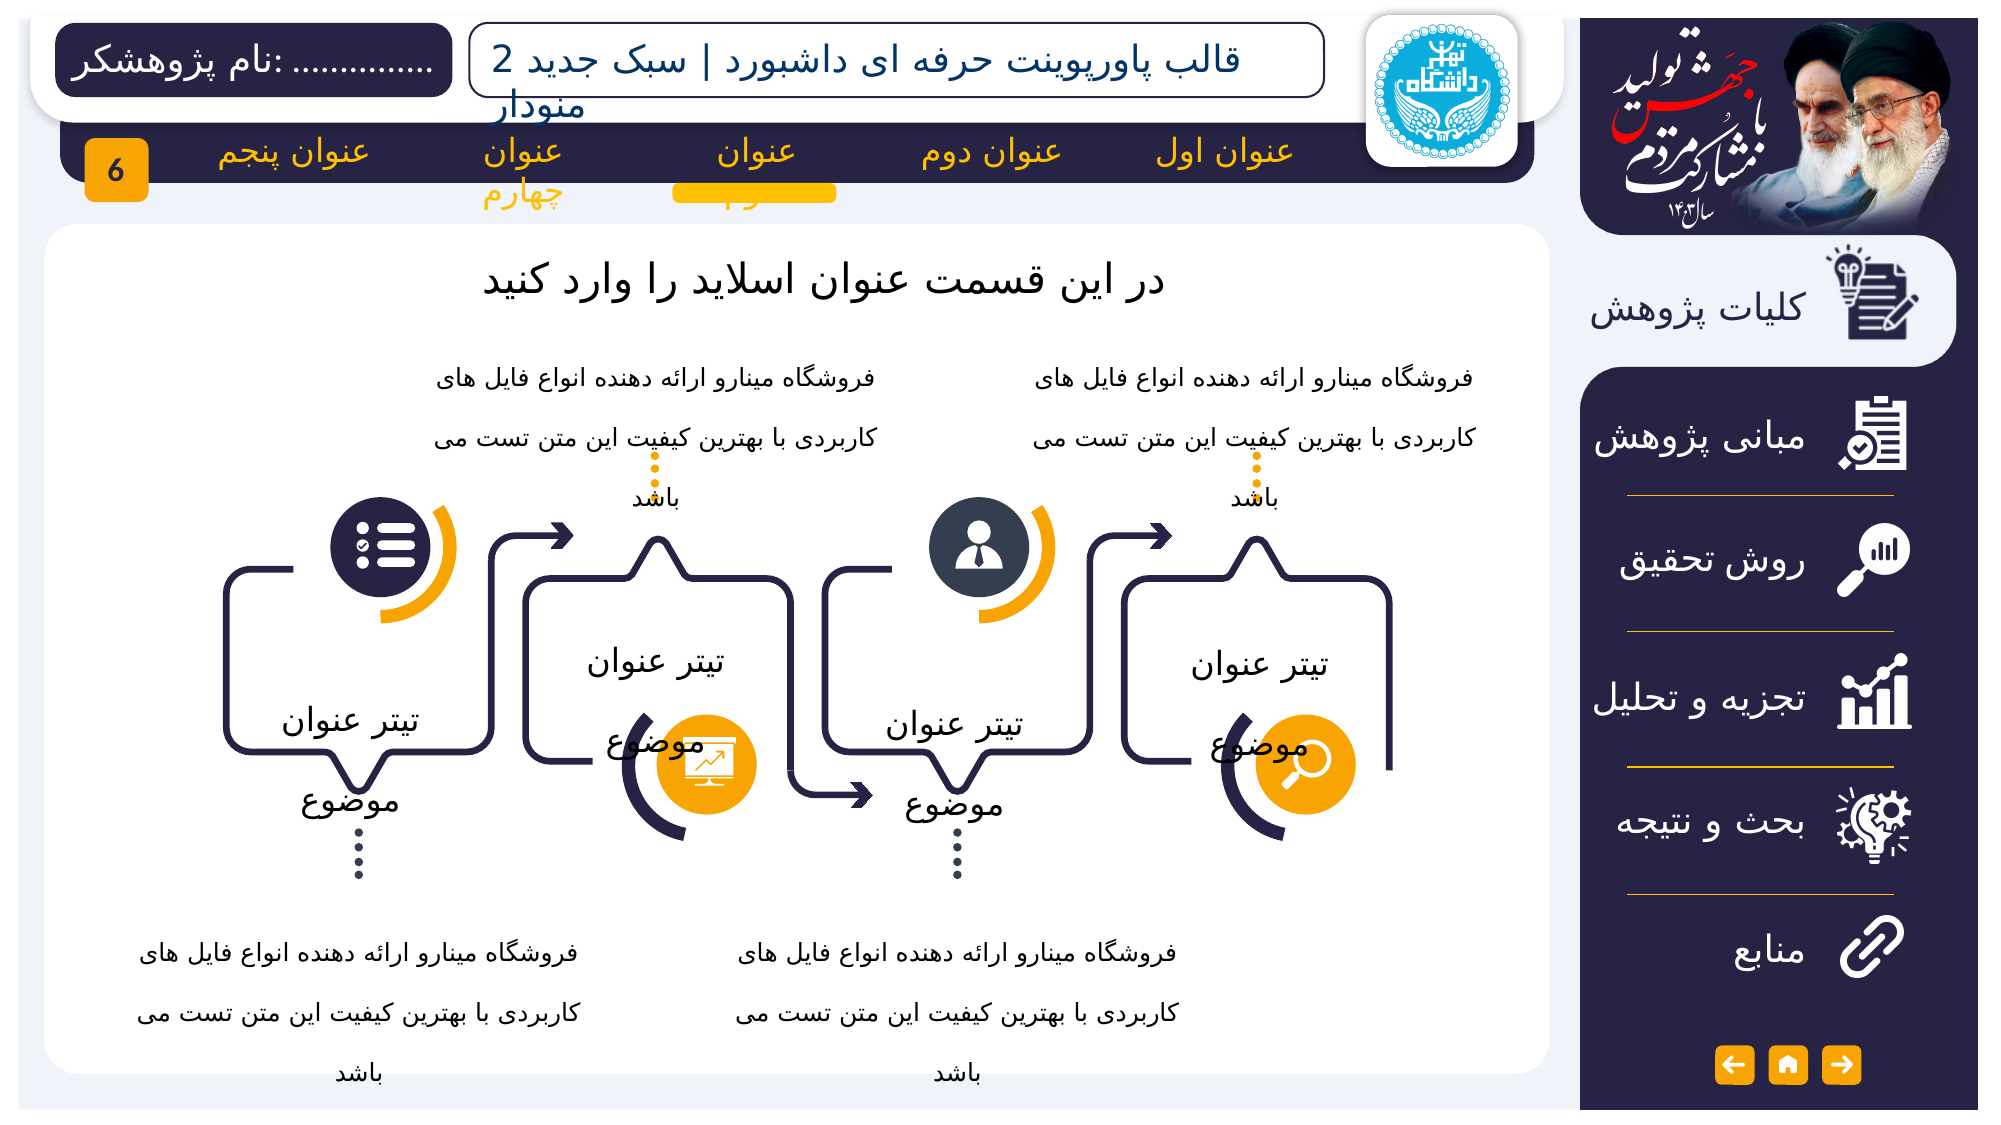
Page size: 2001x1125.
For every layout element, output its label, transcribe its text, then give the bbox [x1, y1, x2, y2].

text_box [1364, 13, 1519, 168]
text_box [525, 451, 873, 835]
text_box فروشگاه مینارو ارائه دهنده انواع فایل های کاربردی با بهترین کیفیت این متن تست می باشد [119, 899, 599, 1094]
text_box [1124, 451, 1390, 835]
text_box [824, 497, 1172, 880]
text_box روش تحقیق [1602, 527, 1821, 587]
text_box تجزیه و تحلیل [1551, 665, 1822, 725]
text_box فروشگاه مینارو ارائه دهنده انواع فایل های کاربردی با بهترین کیفیت این متن تست می باشد [416, 324, 896, 497]
text_box نام پژوهشکر: ............... [57, 27, 454, 87]
text_box [43, 222, 1551, 1076]
text_box منابع [1674, 917, 1821, 977]
text_box بحث و نتیجه [1594, 788, 1822, 849]
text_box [1715, 1045, 1862, 1085]
text_box عنوان پنجم [193, 122, 395, 177]
text_box قالب پاورپوینت حرفه ای داشبورد | سبک جدید 2 منودار [475, 27, 1335, 132]
text_box فروشگاه مینارو ارائه دهنده انواع فایل های کاربردی با بهترین کیفیت این متن تست می باشد [718, 899, 1198, 1094]
picture [1373, 22, 1511, 160]
text_box عنوان دوم [899, 132, 1085, 177]
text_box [226, 497, 573, 880]
text_box عنوان چهارم [423, 122, 624, 217]
text_box مبانی پژوهش [1551, 403, 1821, 464]
text_box عنوان اول [1132, 132, 1318, 177]
text_box کلیات پژوهش [1551, 275, 1822, 336]
picture [1580, 5, 1978, 1110]
text_box در این قسمت عنوان اسلاید را وارد کنید [73, 244, 1577, 310]
text_box عنوان سوم [664, 132, 850, 217]
text_box تیتر عنوان موضوع [215, 651, 226, 826]
text_box فروشگاه مینارو ارائه دهنده انواع فایل های کاربردی با بهترین کیفیت این متن تست می باشد [1015, 324, 1494, 519]
text_box 6 [81, 140, 151, 196]
text_box تیتر عنوان موضوع [1390, 595, 1396, 770]
